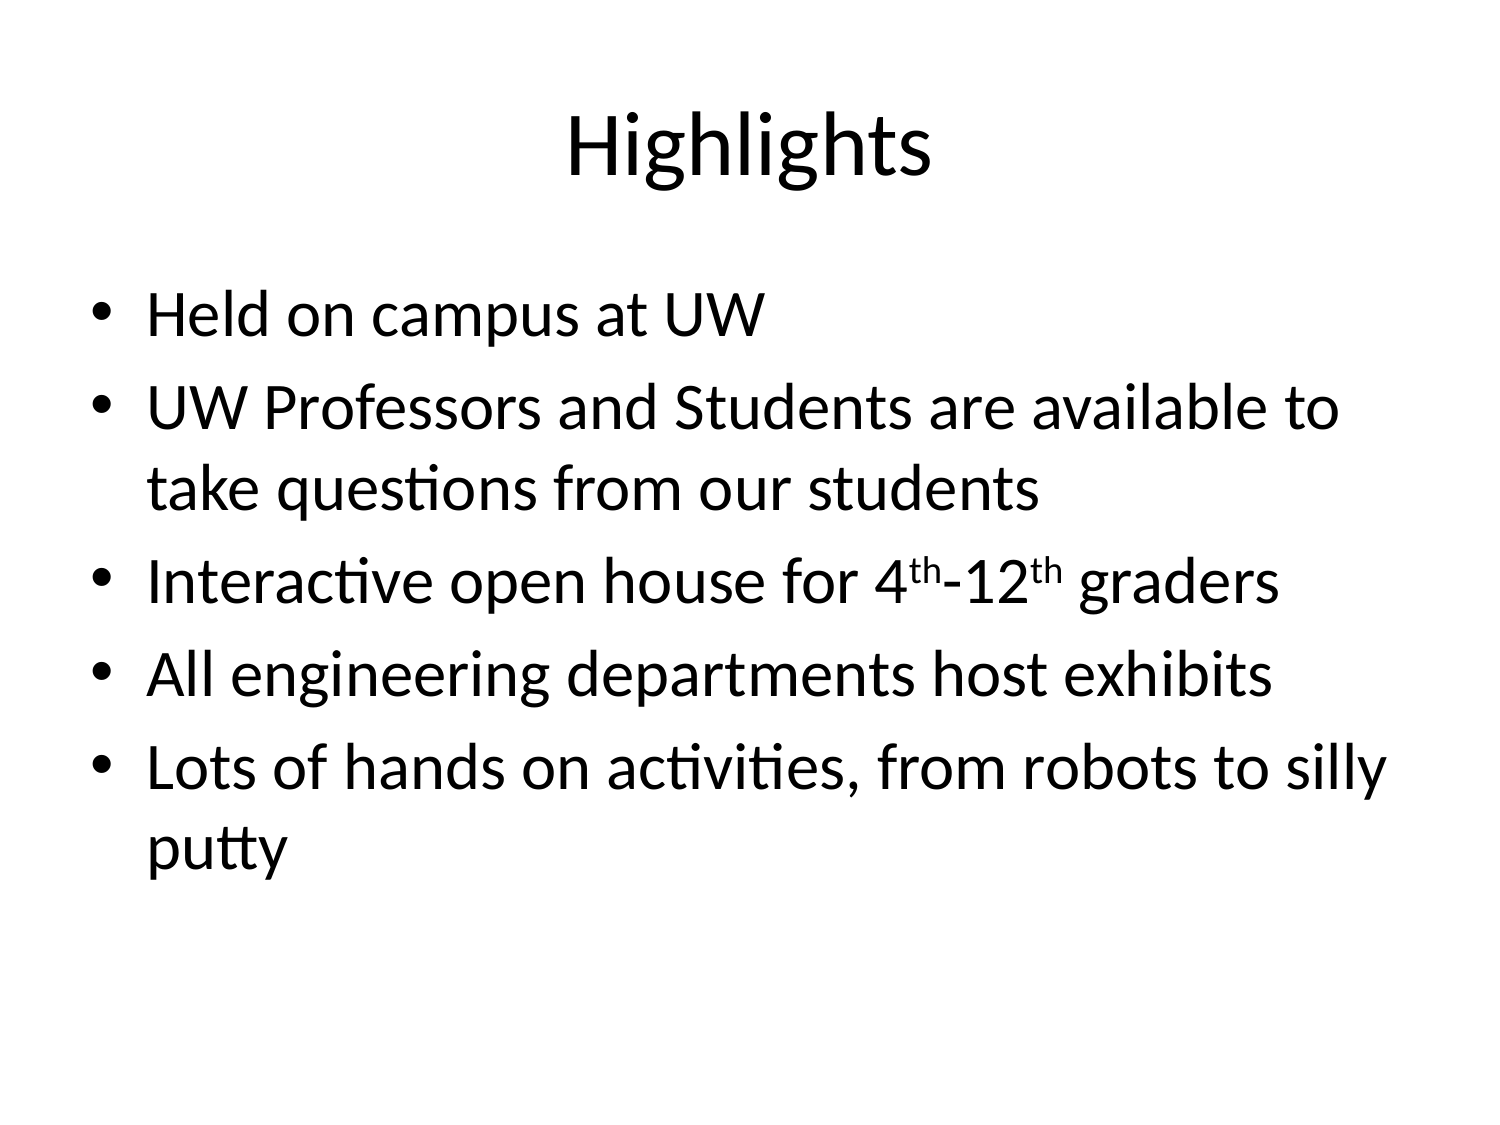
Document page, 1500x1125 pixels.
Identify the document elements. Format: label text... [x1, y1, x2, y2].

title Highlights [75, 45, 1425, 233]
list Held on campus at UW UW Professors and Students are available to take questions from our students Interactive open house for 4th-12th graders All engineering departments host exhibits Lots of hands on activities, from robots to silly putty [75, 262, 1425, 1005]
